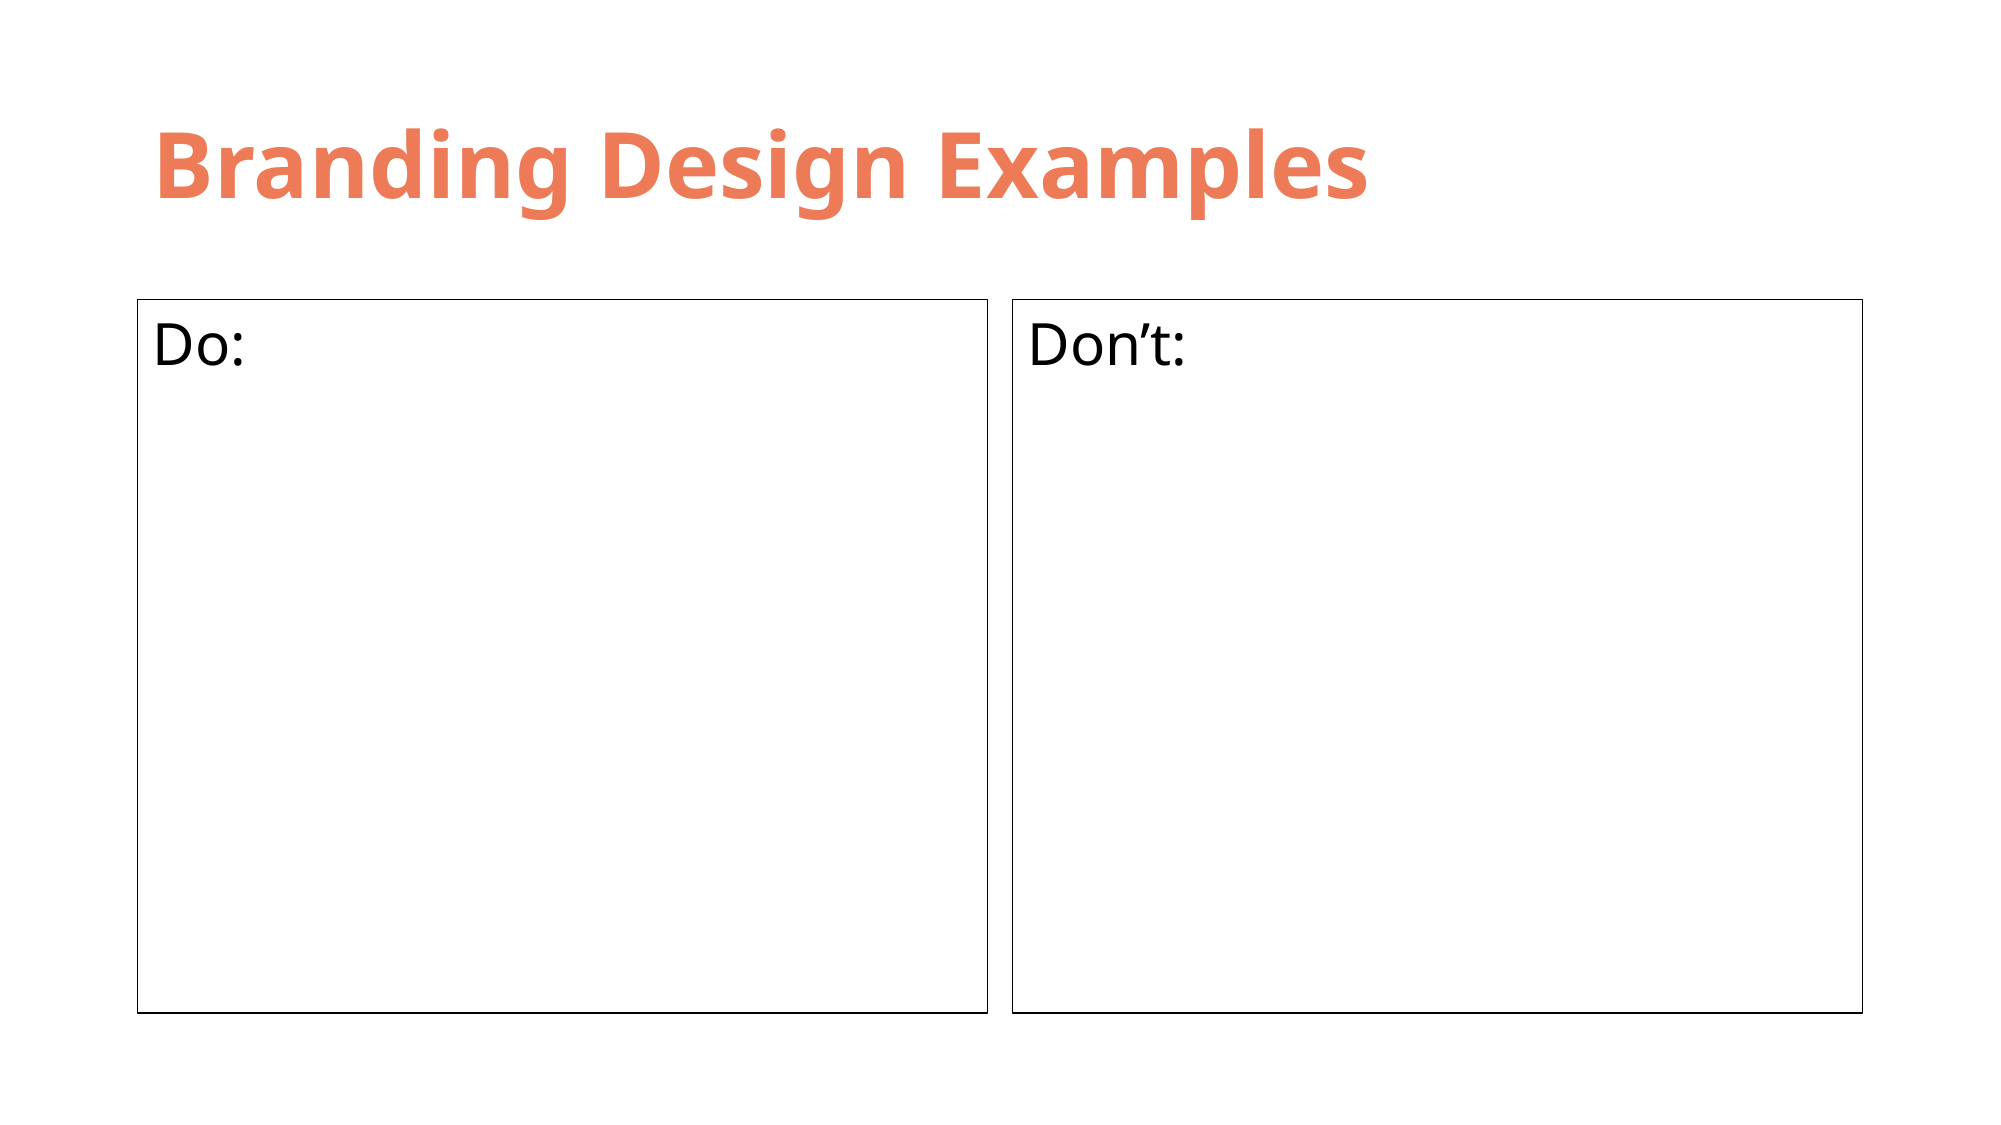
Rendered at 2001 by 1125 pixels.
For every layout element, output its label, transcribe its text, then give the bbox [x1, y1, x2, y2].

list Don’t: [1012, 299, 1863, 1014]
list Do: [137, 299, 988, 1014]
title Branding Design Examples [137, 59, 1863, 278]
